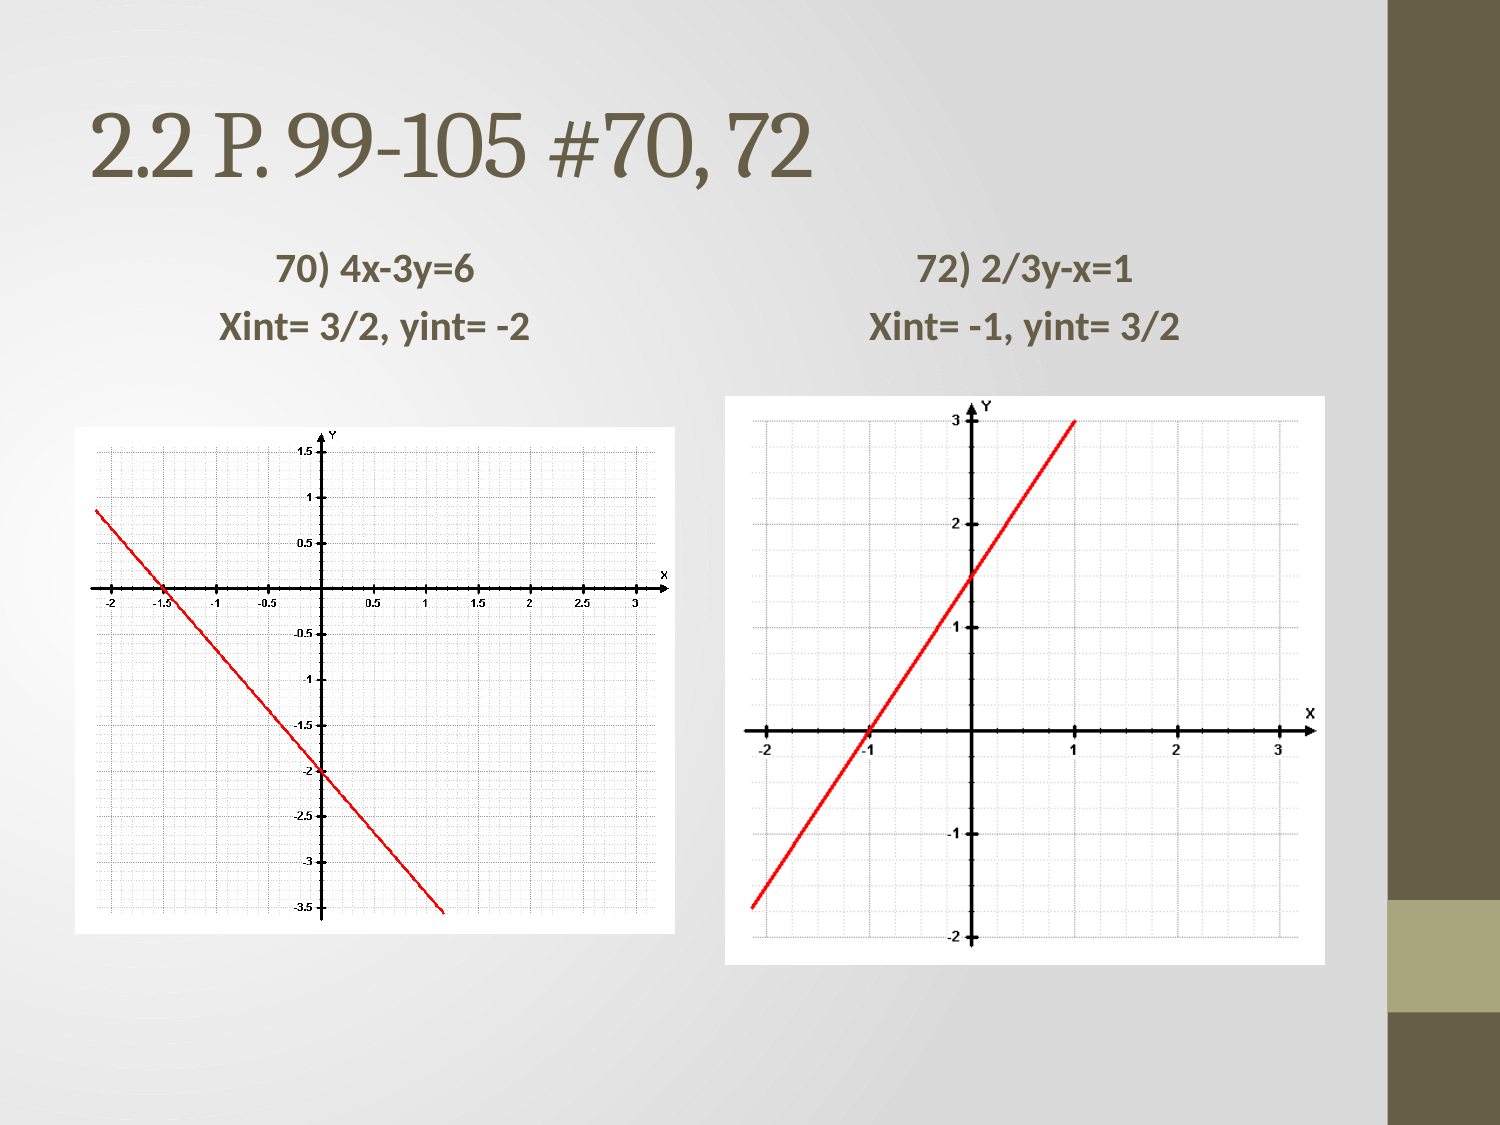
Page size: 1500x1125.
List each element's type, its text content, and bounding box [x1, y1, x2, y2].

list 70) 4x-3y=6 Xint= 3/2, yint= -2 [75, 251, 675, 357]
title 2.2 P. 99-105 #70, 72 [75, 45, 1325, 233]
list 72) 2/3y-x=1 Xint= -1, yint= 3/2 [725, 251, 1325, 357]
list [74, 427, 676, 935]
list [724, 396, 1326, 966]
